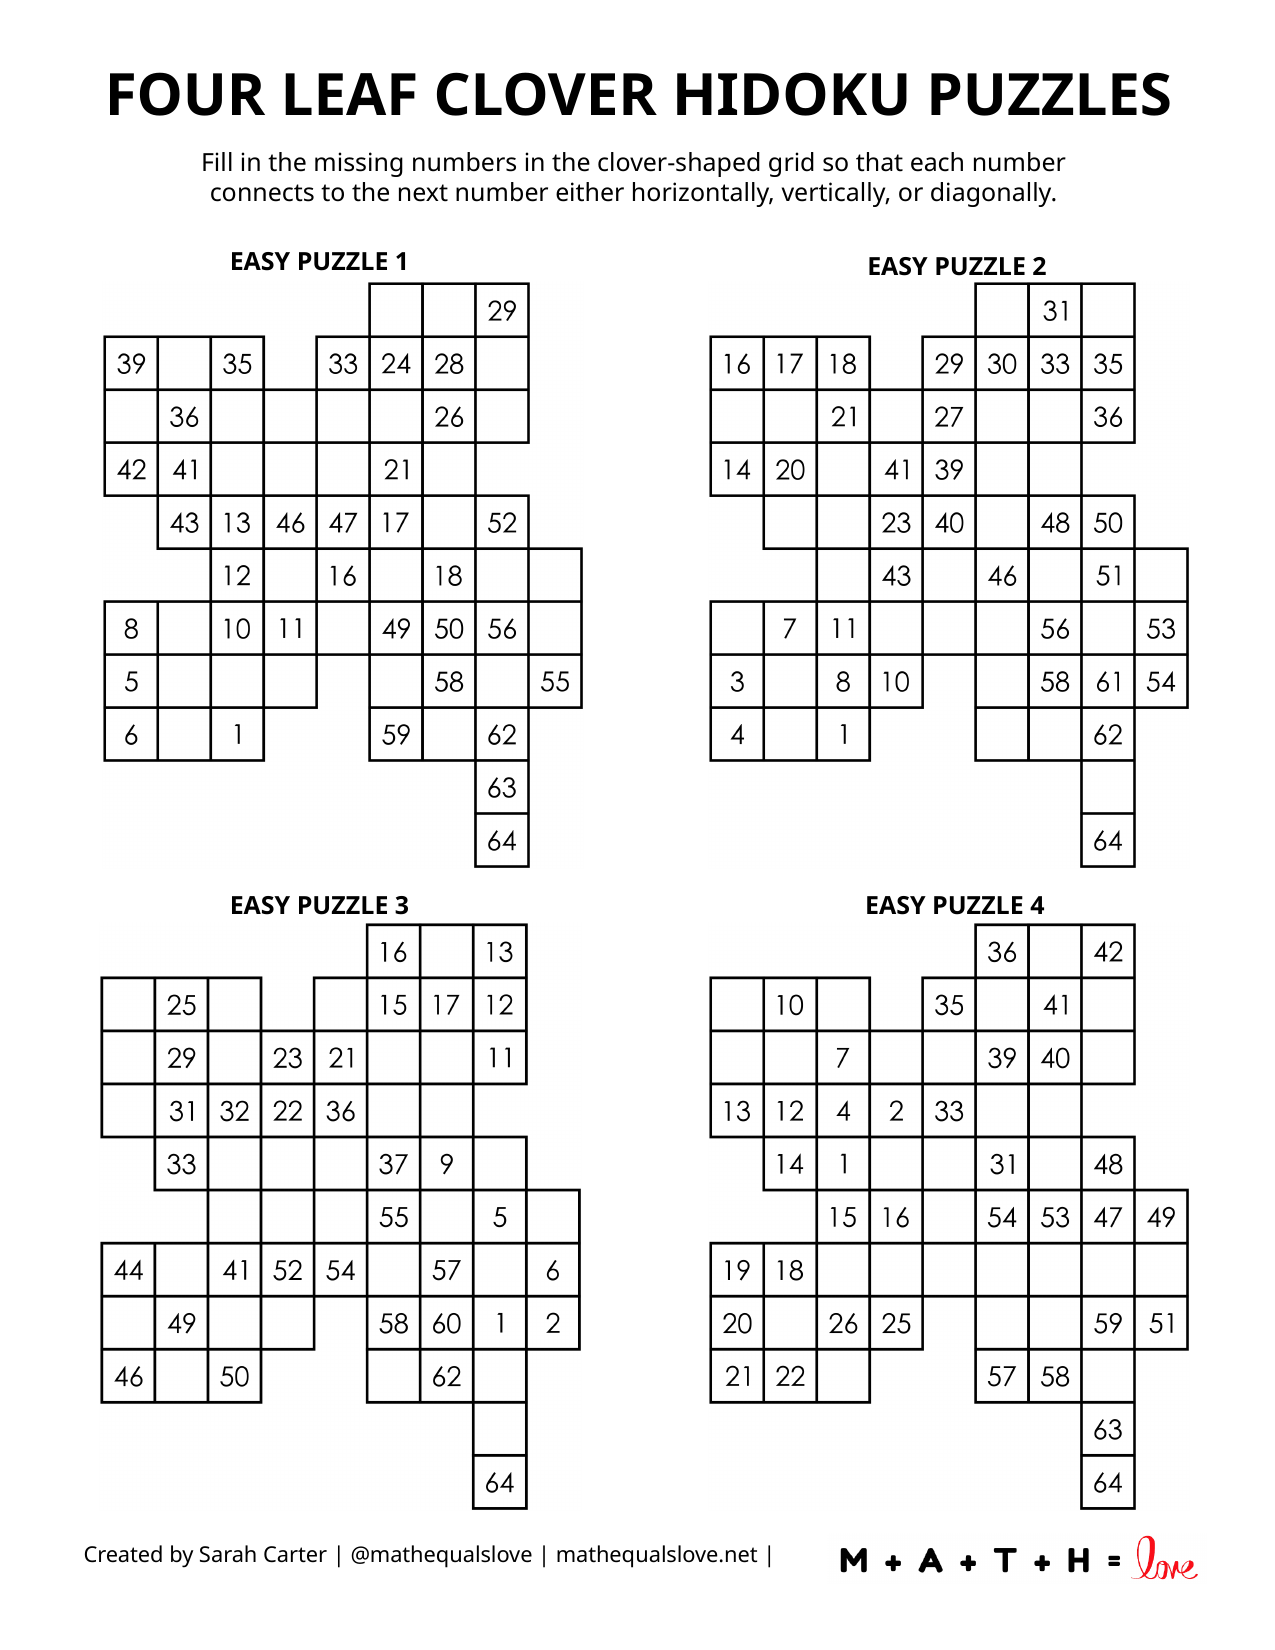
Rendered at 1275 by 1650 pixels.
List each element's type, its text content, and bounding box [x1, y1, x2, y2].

picture [101, 280, 585, 870]
picture [826, 1532, 1207, 1584]
text_box EASY PUZZLE 3 [0, 889, 637, 941]
text_box EASY PUZZLE 4 [637, 889, 1273, 941]
text_box EASY PUZZLE 1 [0, 245, 640, 297]
text_box FOUR LEAF CLOVER HIDOKU PUZZLES [66, 50, 1211, 135]
text_box Created by Sarah Carter | @mathequalslove | mathequalslove.net | [68, 1533, 826, 1575]
text_box EASY PUZZLE 2 [639, 249, 1275, 301]
picture [707, 280, 1191, 870]
text_box Fill in the missing numbers in the clover-shaped grid so that each number connects to the next number either horizontally, vertically, or diagonally. [0, 139, 1275, 215]
picture [99, 922, 583, 1511]
picture [707, 922, 1191, 1511]
